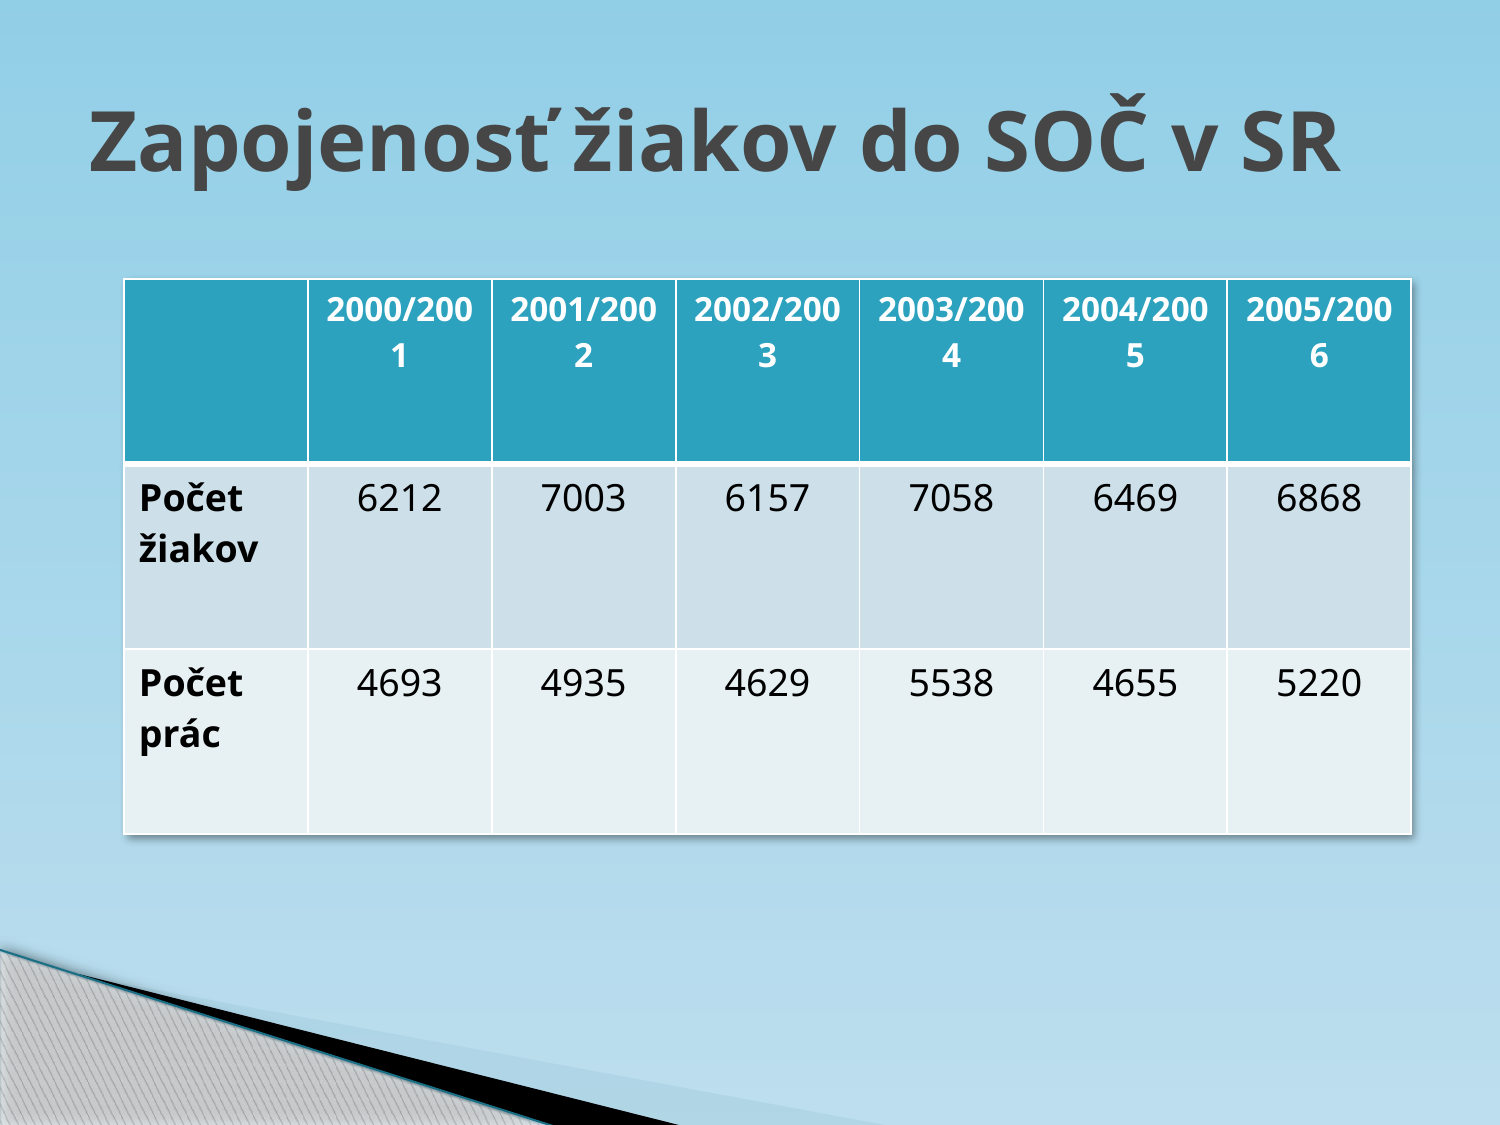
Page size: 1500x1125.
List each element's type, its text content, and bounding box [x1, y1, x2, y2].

table_cell 5538 [860, 650, 1043, 833]
table_header 2004/2005 [1044, 280, 1226, 461]
table_cell 6868 [1228, 467, 1410, 648]
table_cell 4629 [677, 650, 859, 833]
table_header 2002/2003 [677, 280, 859, 461]
table_header 2001/2002 [493, 280, 675, 461]
table_header 2005/2006 [1228, 280, 1410, 461]
table_cell 4935 [493, 650, 675, 833]
table_cell 6469 [1044, 467, 1226, 648]
table_cell Počet žiakov [125, 467, 307, 648]
table_cell 7003 [493, 467, 675, 648]
table_cell 4655 [1044, 650, 1226, 833]
table_cell 4693 [309, 650, 491, 833]
title Zapojenosť žiakov do SOČ v SR [75, 45, 1425, 233]
table_cell 6212 [309, 467, 491, 648]
table_header 2003/2004 [860, 280, 1043, 461]
table_header [125, 280, 307, 461]
table_cell 7058 [860, 467, 1043, 648]
table_cell Počet prác [125, 650, 307, 833]
table_cell 5220 [1228, 650, 1410, 833]
table_cell 6157 [677, 467, 859, 648]
table_header 2000/2001 [309, 280, 491, 461]
